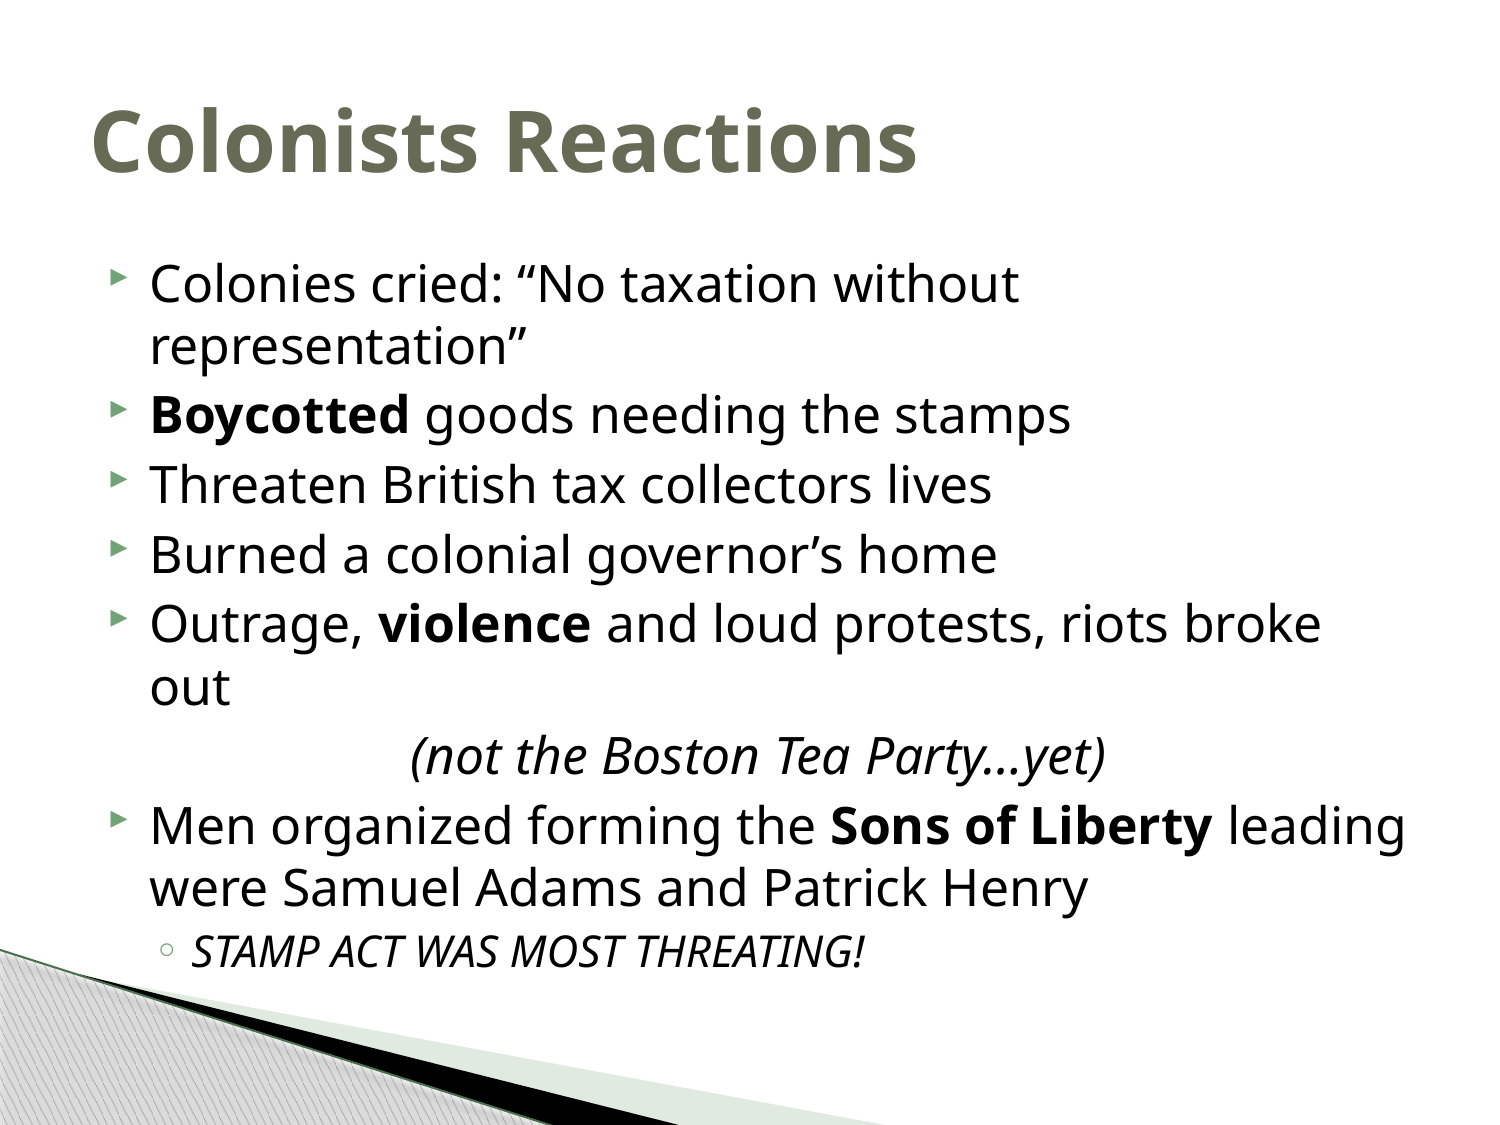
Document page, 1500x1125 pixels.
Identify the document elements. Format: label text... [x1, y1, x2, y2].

title Colonists Reactions [75, 45, 1425, 233]
list Colonies cried: “No taxation without representation” Boycotted goods needing the stamps Threaten British tax collectors lives Burned a colonial governor’s home Outrage, violence and loud protests, riots broke out (not the Boston Tea Party…yet) Men organized forming the Sons of Liberty leading were Samuel Adams and Patrick Henry STAMP ACT WAS MOST THREATING! [75, 243, 1425, 986]
